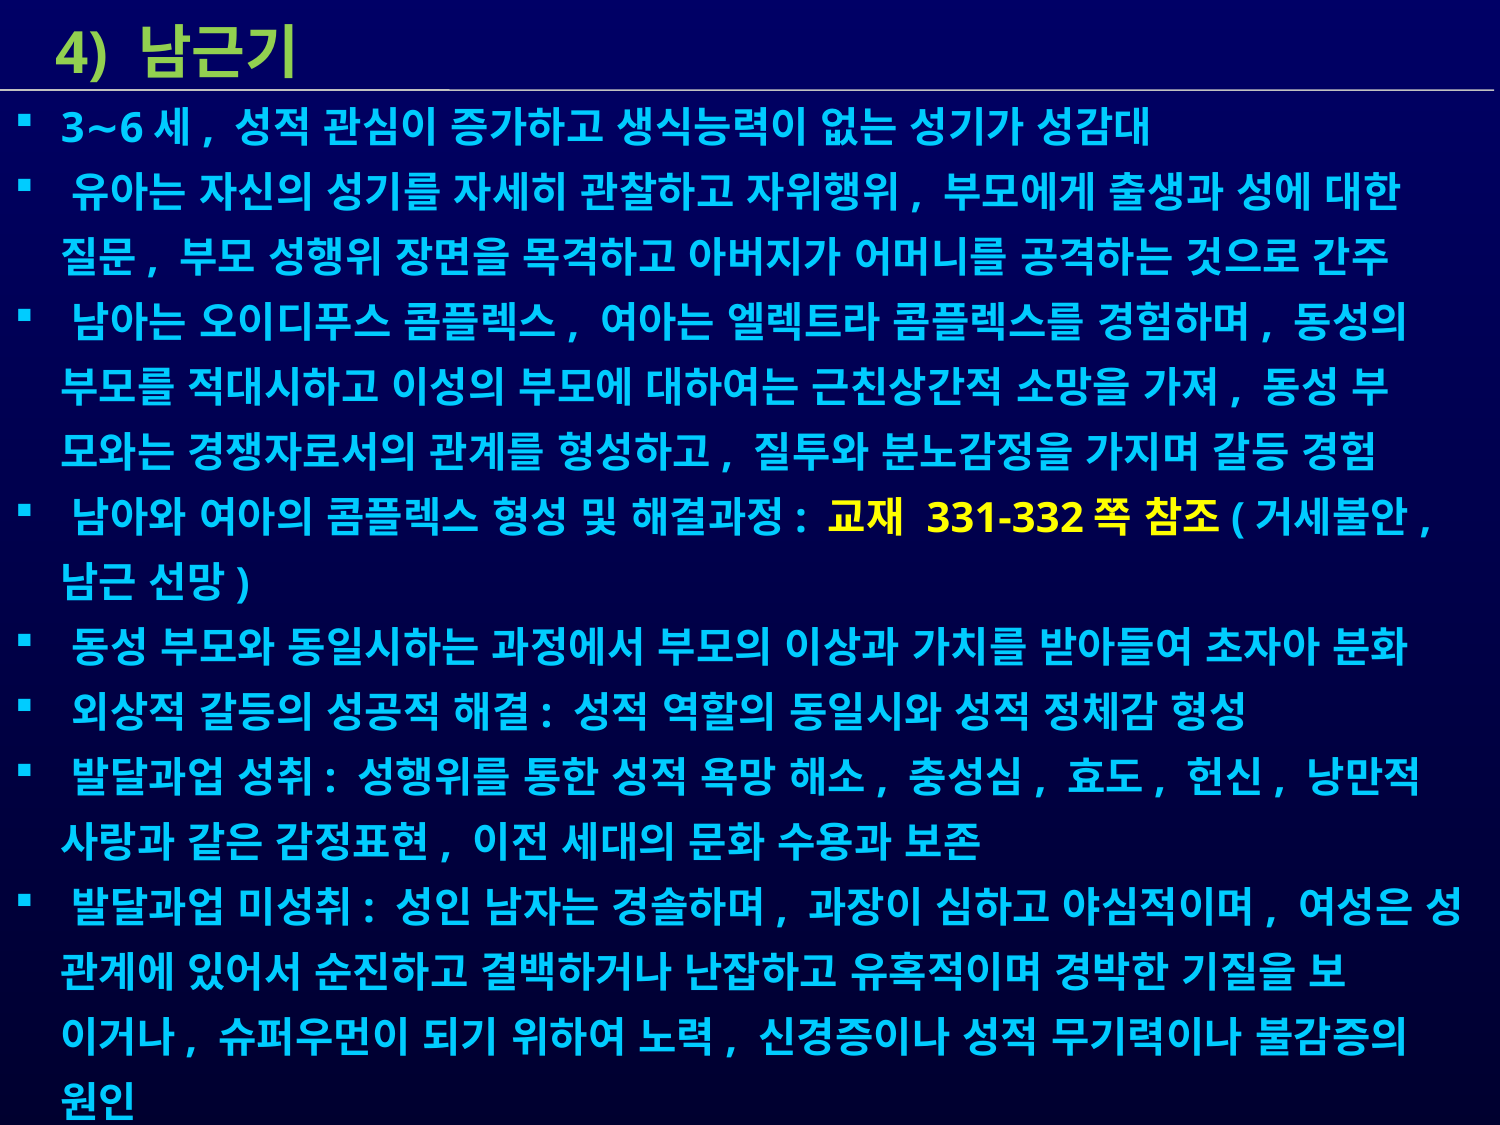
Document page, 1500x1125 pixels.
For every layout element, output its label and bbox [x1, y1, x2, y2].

text_box [0, 7, 1500, 1125]
